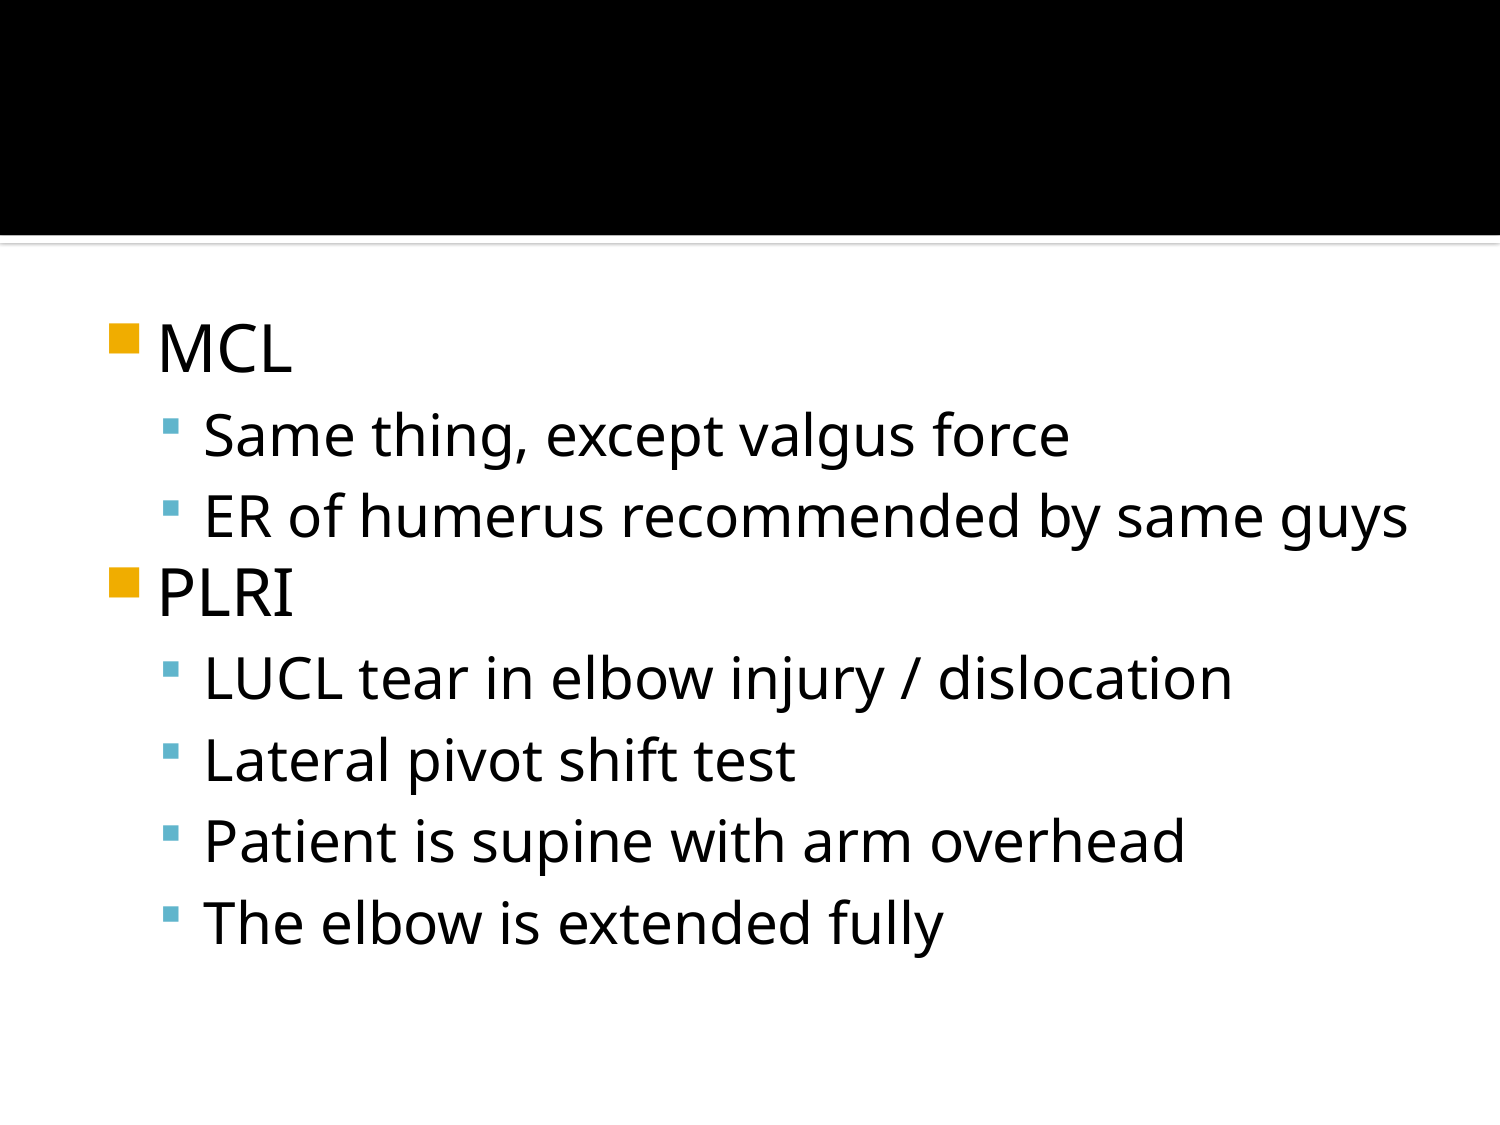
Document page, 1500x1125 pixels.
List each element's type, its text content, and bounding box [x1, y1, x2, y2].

list MCL Same thing, except valgus force ER of humerus recommended by same guys PLRI LUCL tear in elbow injury / dislocation Lateral pivot shift test Patient is supine with arm overhead The elbow is extended fully [75, 291, 1425, 1050]
